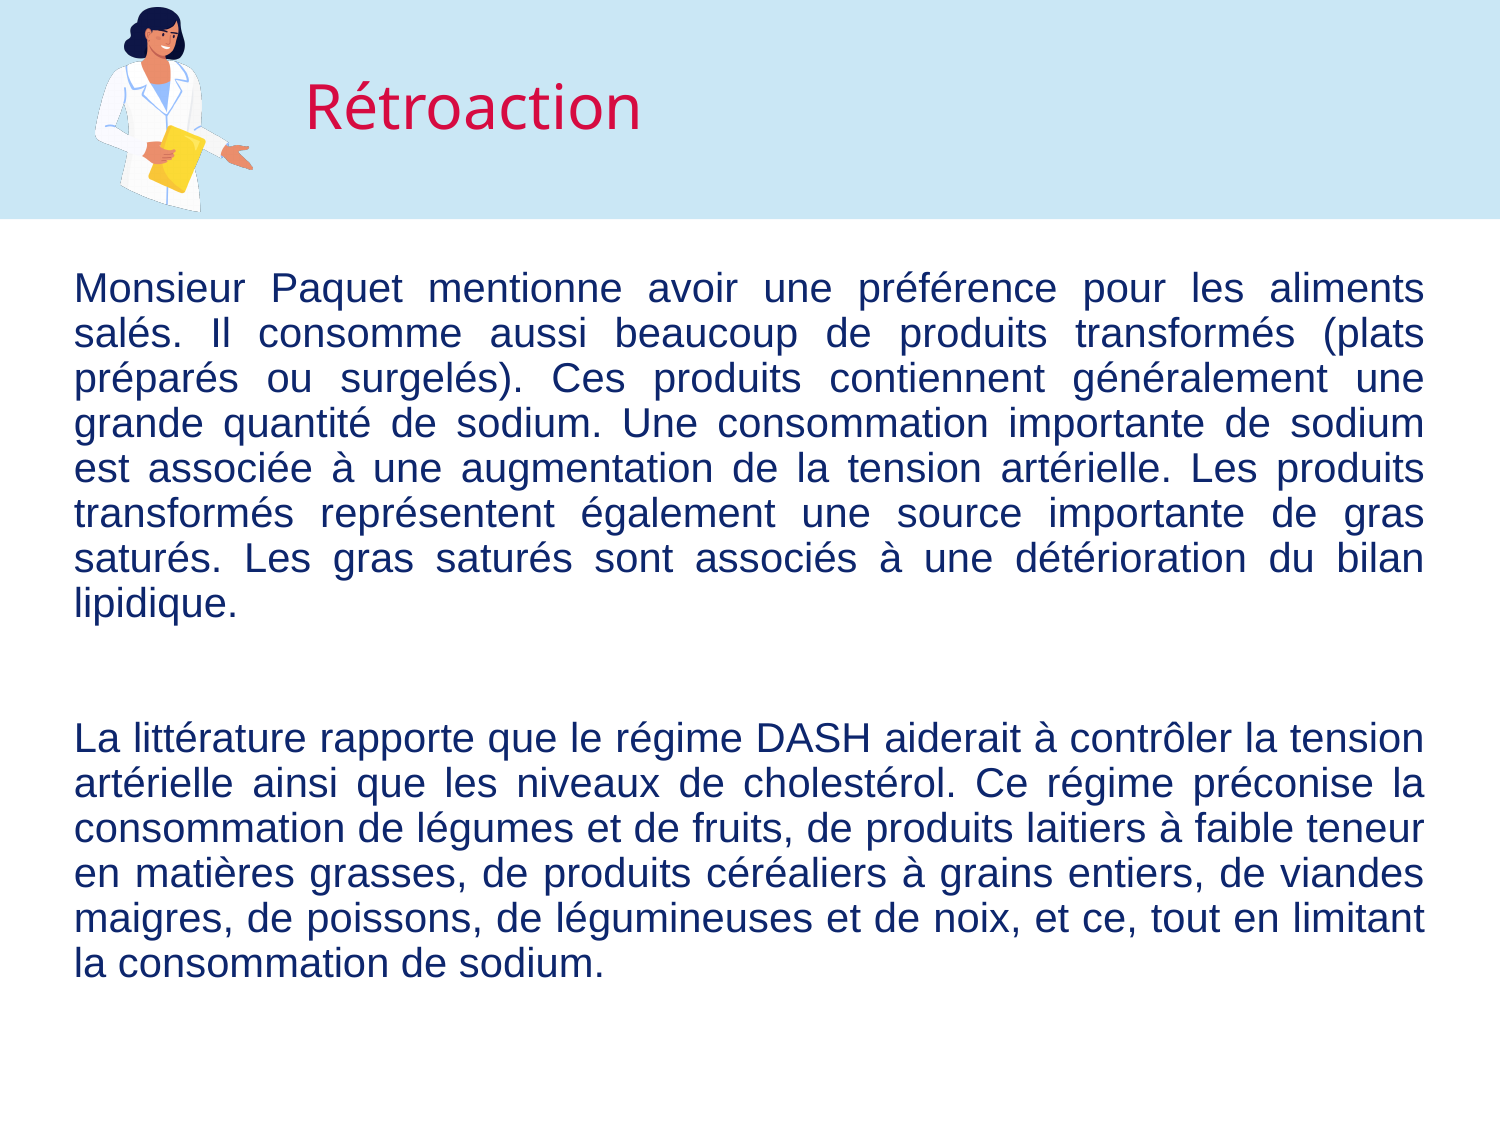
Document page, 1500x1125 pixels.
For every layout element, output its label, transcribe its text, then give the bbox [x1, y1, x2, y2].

picture [95, 7, 253, 212]
list Monsieur Paquet mentionne avoir une préférence pour les aliments salés. Il consomme aussi beaucoup de produits transformés (plats préparés ou surgelés). Ces produits contiennent généralement une grande quantité de sodium. Une consommation importante de sodium est associée à une augmentation de la tension artérielle. Les produits transformés représentent également une source importante de gras saturés. Les gras saturés sont associés à une détérioration du bilan lipidique. La littérature rapporte que le régime DASH aiderait à contrôler la tension artérielle ainsi que les niveaux de cholestérol. Ce régime préconise la consommation de légumes et de fruits, de produits laitiers à faible teneur en matières grasses, de produits céréaliers à grains entiers, de viandes maigres, de poissons, de légumineuses et de noix, et ce, tout en limitant la consommation de sodium. [59, 252, 1441, 1000]
